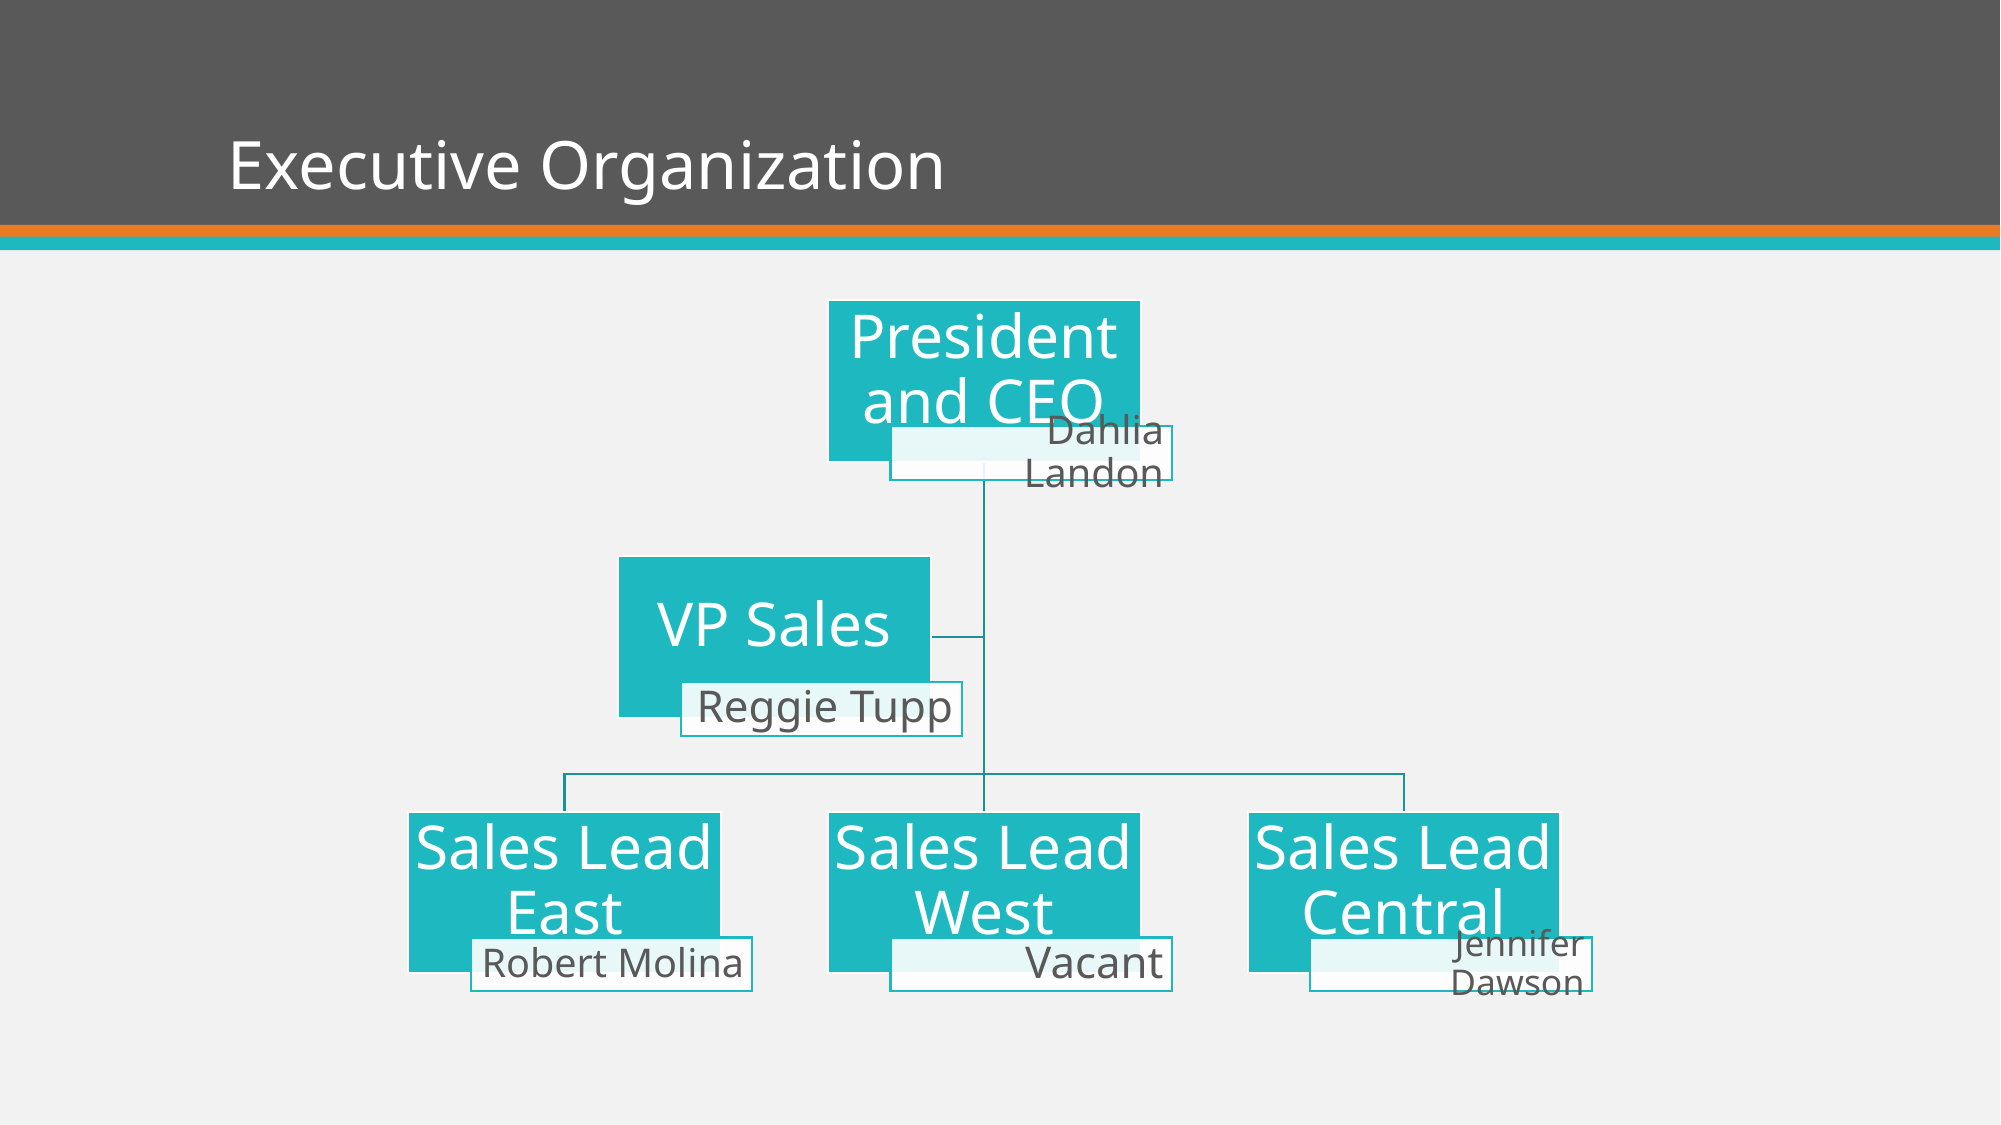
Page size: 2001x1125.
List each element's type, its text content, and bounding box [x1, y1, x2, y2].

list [212, 299, 1788, 992]
title Executive Organization [212, 41, 1788, 212]
